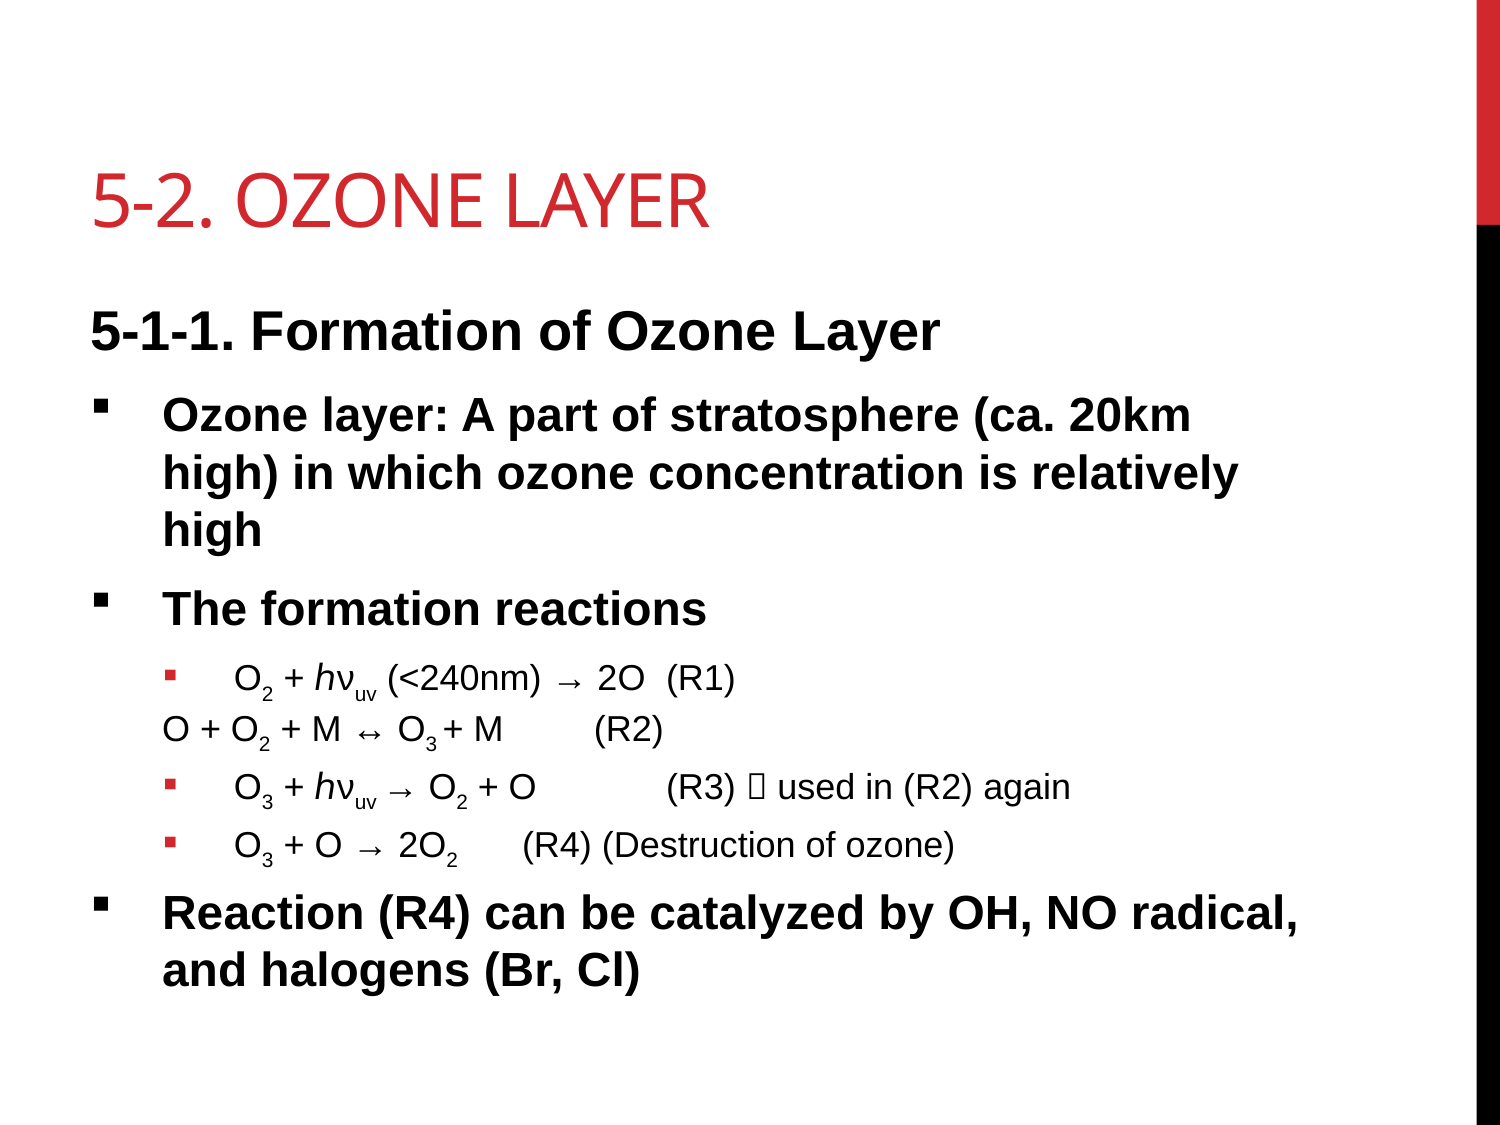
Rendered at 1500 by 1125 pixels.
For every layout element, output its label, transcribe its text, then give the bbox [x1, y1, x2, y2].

title 5-2. ozone layer [75, 25, 1400, 250]
list 5-1-1. Formation of Ozone Layer Ozone layer: A part of stratosphere (ca. 20km high) in which ozone concentration is relatively high The formation reactions O2 + ℎνuv (<240nm) → 2O (R1) O + O2 + M ↔ O3 + M (R2) O3 + ℎνuv → O2 + O (R3)  used in (R2) again O3 + O → 2O2 (R4) (Destruction of ozone) Reaction (R4) can be catalyzed by OH, NO radical, and halogens (Br, Cl) [75, 287, 1325, 1005]
